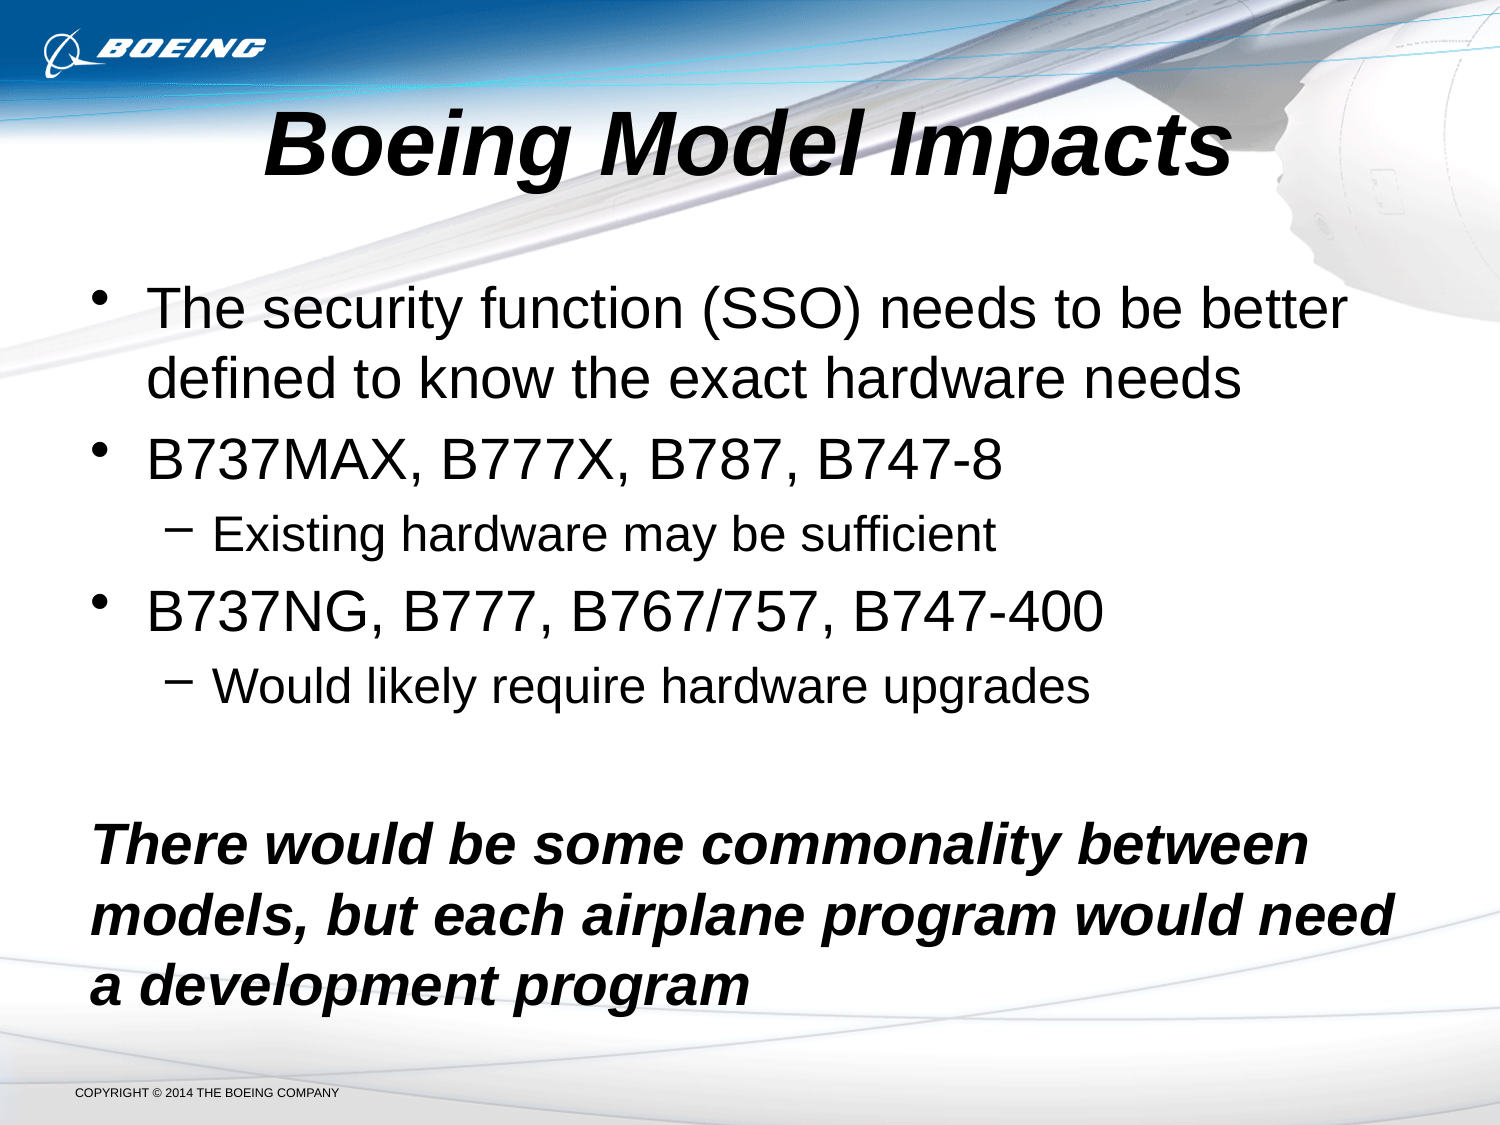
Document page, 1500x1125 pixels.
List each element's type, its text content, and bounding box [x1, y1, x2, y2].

picture [0, 0, 1500, 1125]
title Boeing Model Impacts [74, 44, 1426, 233]
list The security function (SSO) needs to be better defined to know the exact hardware needs B737MAX, B777X, B787, B747-8 Existing hardware may be sufficient B737NG, B777, B767/757, B747-400 Would likely require hardware upgrades There would be some commonality between models, but each airplane program would need a development program [74, 262, 1426, 1006]
